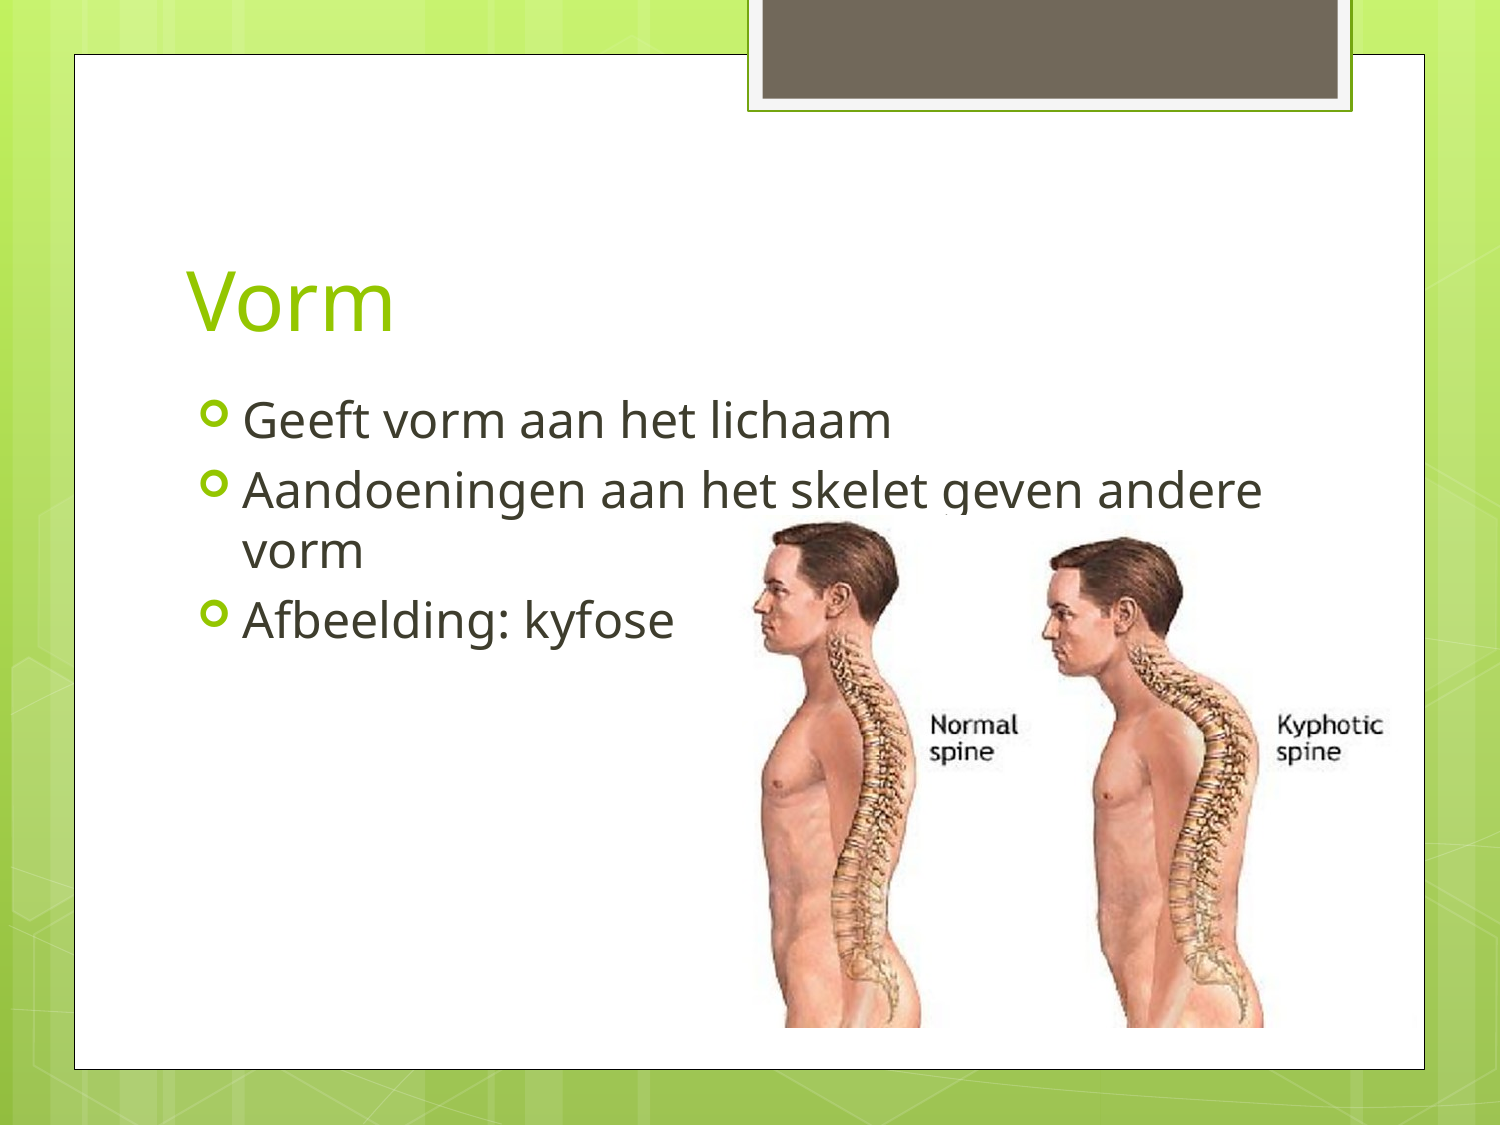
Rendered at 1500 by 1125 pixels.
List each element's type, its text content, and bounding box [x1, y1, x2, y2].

list Geeft vorm aan het lichaam Aandoeningen aan het skelet geven andere vorm Afbeelding: kyfose [171, 381, 1283, 957]
title Vorm [171, 168, 1324, 357]
picture [726, 514, 1417, 1029]
